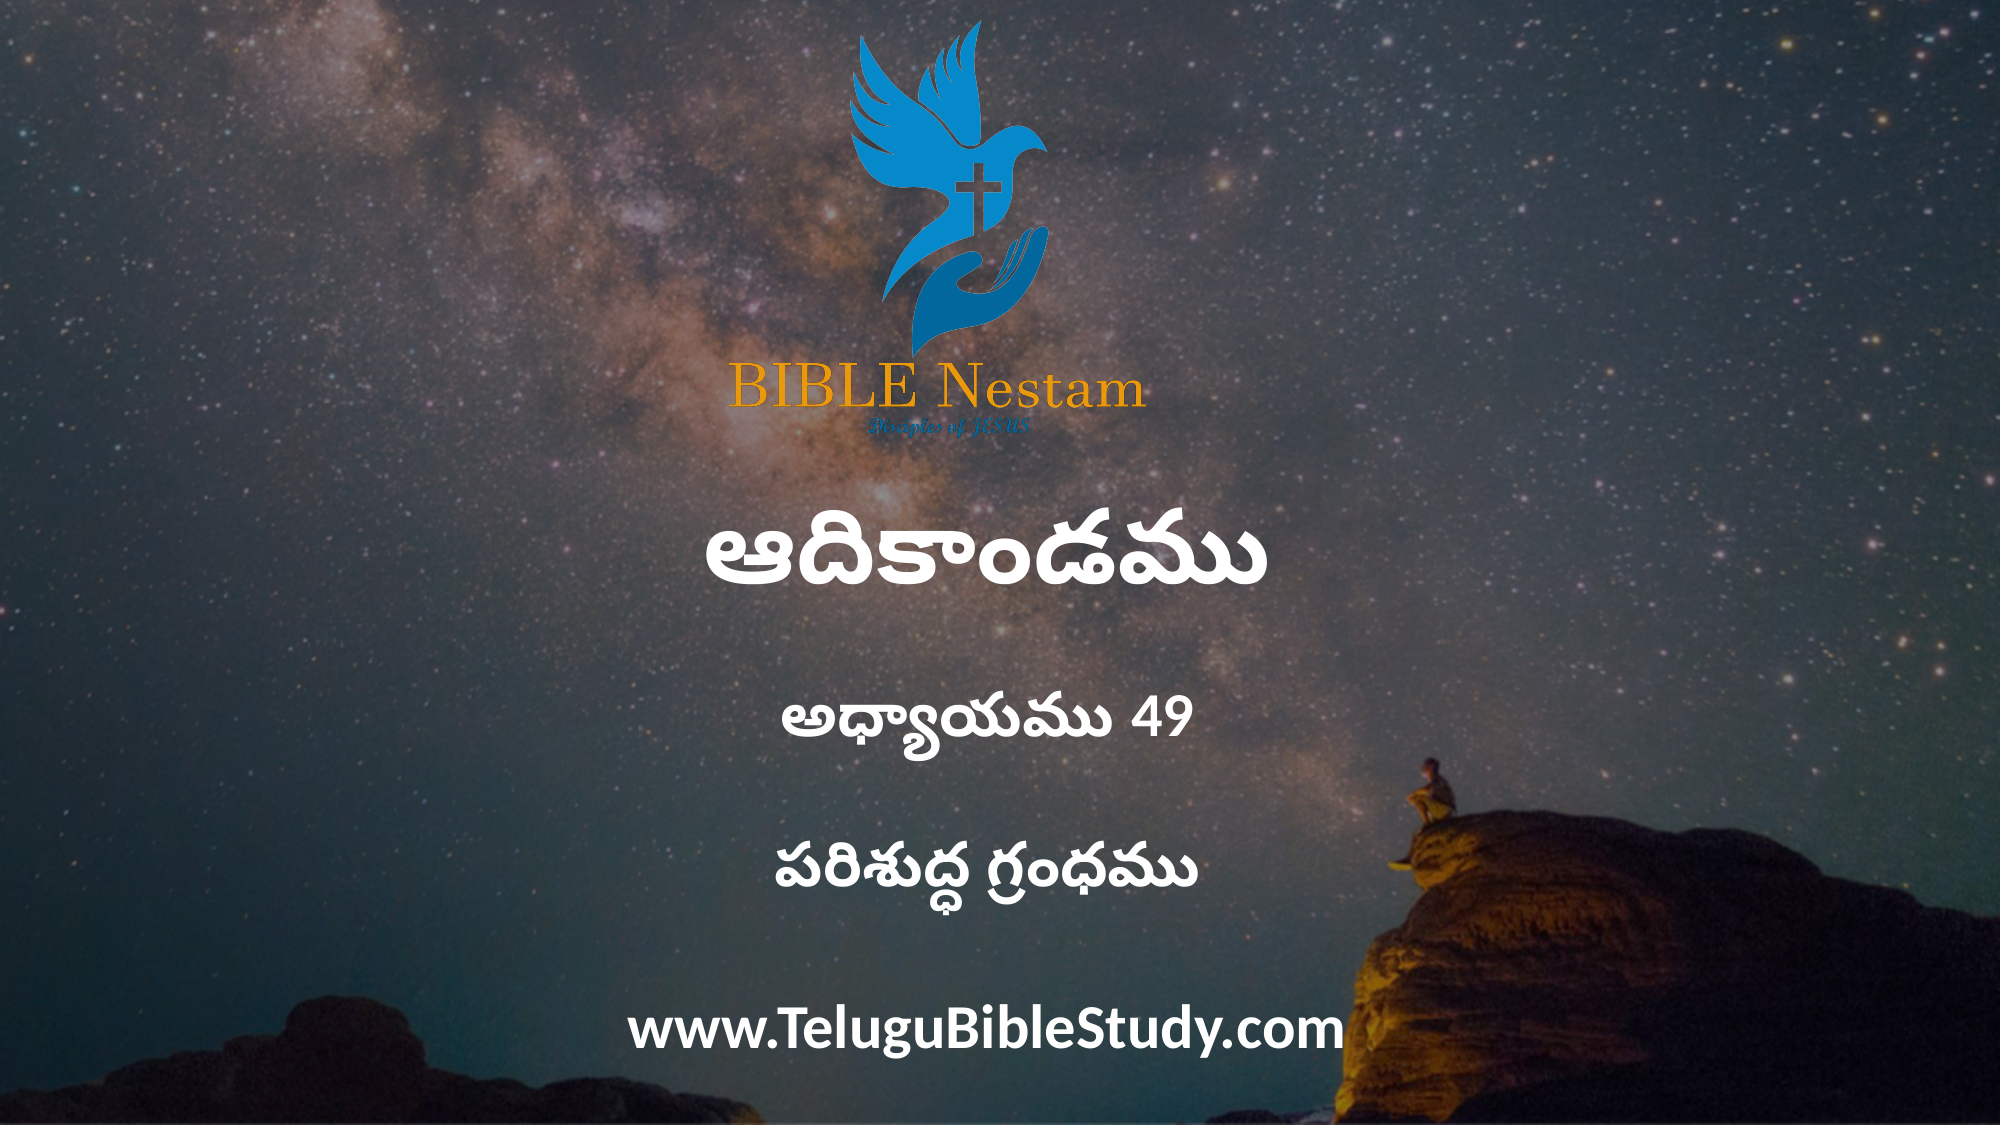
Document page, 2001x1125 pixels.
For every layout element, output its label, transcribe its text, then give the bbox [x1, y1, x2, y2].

title ఆదికాండము [50, 437, 1925, 646]
subtitle అధ్యాయము 49 పరిశుద్ధ గ్రంధము www.TeluguBibleStudy.com [50, 666, 1925, 1084]
picture [0, 0, 2000, 1125]
